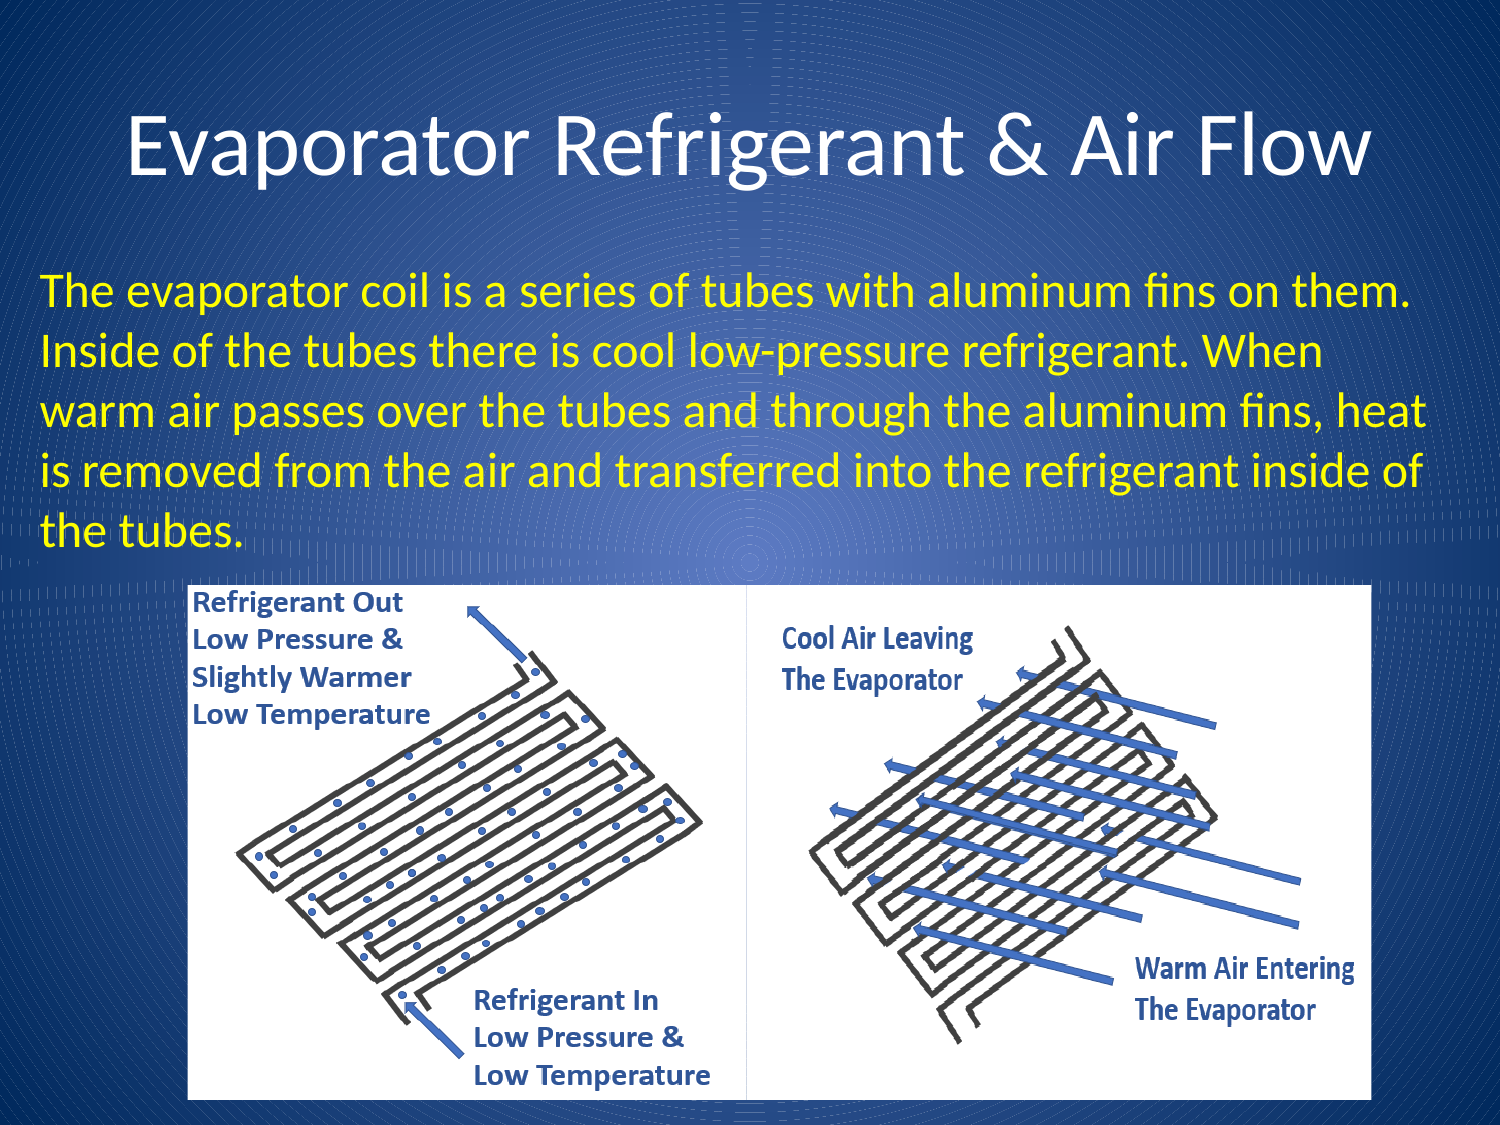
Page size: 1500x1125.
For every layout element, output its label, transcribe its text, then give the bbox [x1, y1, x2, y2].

title Evaporator Refrigerant & Air Flow [75, 45, 1425, 233]
picture [187, 585, 1372, 1101]
text_box The evaporator coil is a series of tubes with aluminum fins on them. Inside of the tubes there is cool low-pressure refrigerant. When warm air passes over the tubes and through the aluminum fins, heat is removed from the air and transferred into the refrigerant inside of the tubes. [24, 249, 1450, 565]
